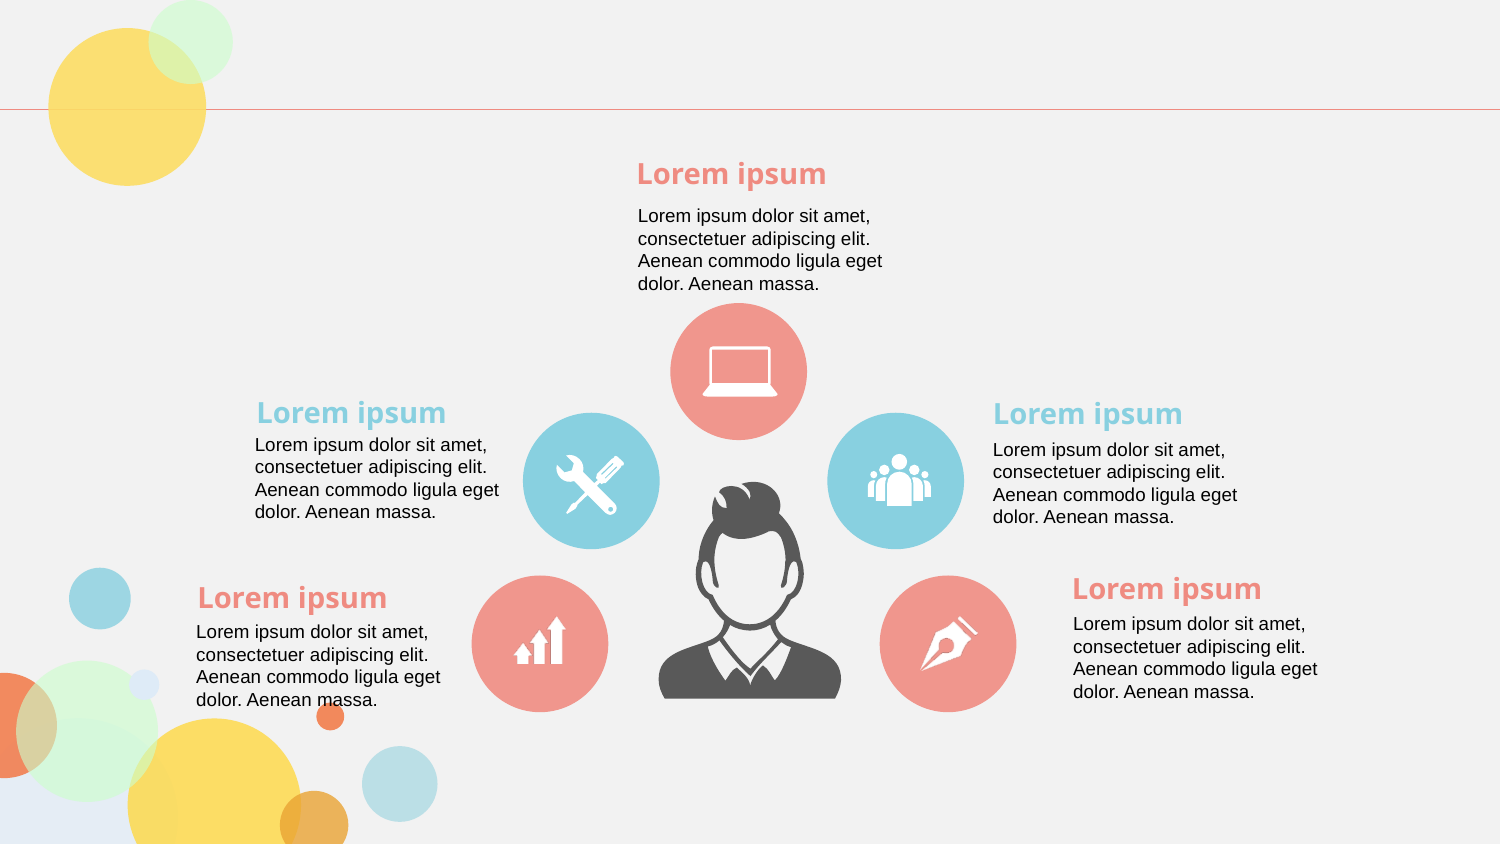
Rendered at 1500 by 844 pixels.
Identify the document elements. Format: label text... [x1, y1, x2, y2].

text_box Lorem ipsum dolor sit amet, consectetuer adipiscing elit. Aenean commodo ligula eget dolor. Aenean massa. [181, 612, 458, 718]
text_box Lorem ipsum dolor sit amet, consectetuer adipiscing elit. Aenean commodo ligula eget dolor. Aenean massa. [978, 430, 1255, 536]
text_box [827, 412, 965, 550]
text_box Lorem ipsum [241, 387, 469, 438]
text_box Lorem ipsum dolor sit amet, consectetuer adipiscing elit. Aenean commodo ligula eget dolor. Aenean massa. [1058, 604, 1335, 710]
text_box Lorem ipsum dolor sit amet, consectetuer adipiscing elit. Aenean commodo ligula eget dolor. Aenean massa. [240, 425, 517, 530]
text_box Lorem ipsum [978, 388, 1205, 438]
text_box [471, 575, 609, 713]
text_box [522, 412, 660, 550]
text_box Lorem ipsum [1057, 563, 1284, 613]
text_box Lorem ipsum [182, 571, 410, 622]
text_box [658, 481, 842, 699]
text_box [670, 302, 808, 441]
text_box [879, 575, 1017, 713]
text_box Lorem ipsum [621, 147, 849, 198]
text_box Lorem ipsum dolor sit amet, consectetuer adipiscing elit. Aenean commodo ligula eget dolor. Aenean massa. [623, 196, 900, 302]
